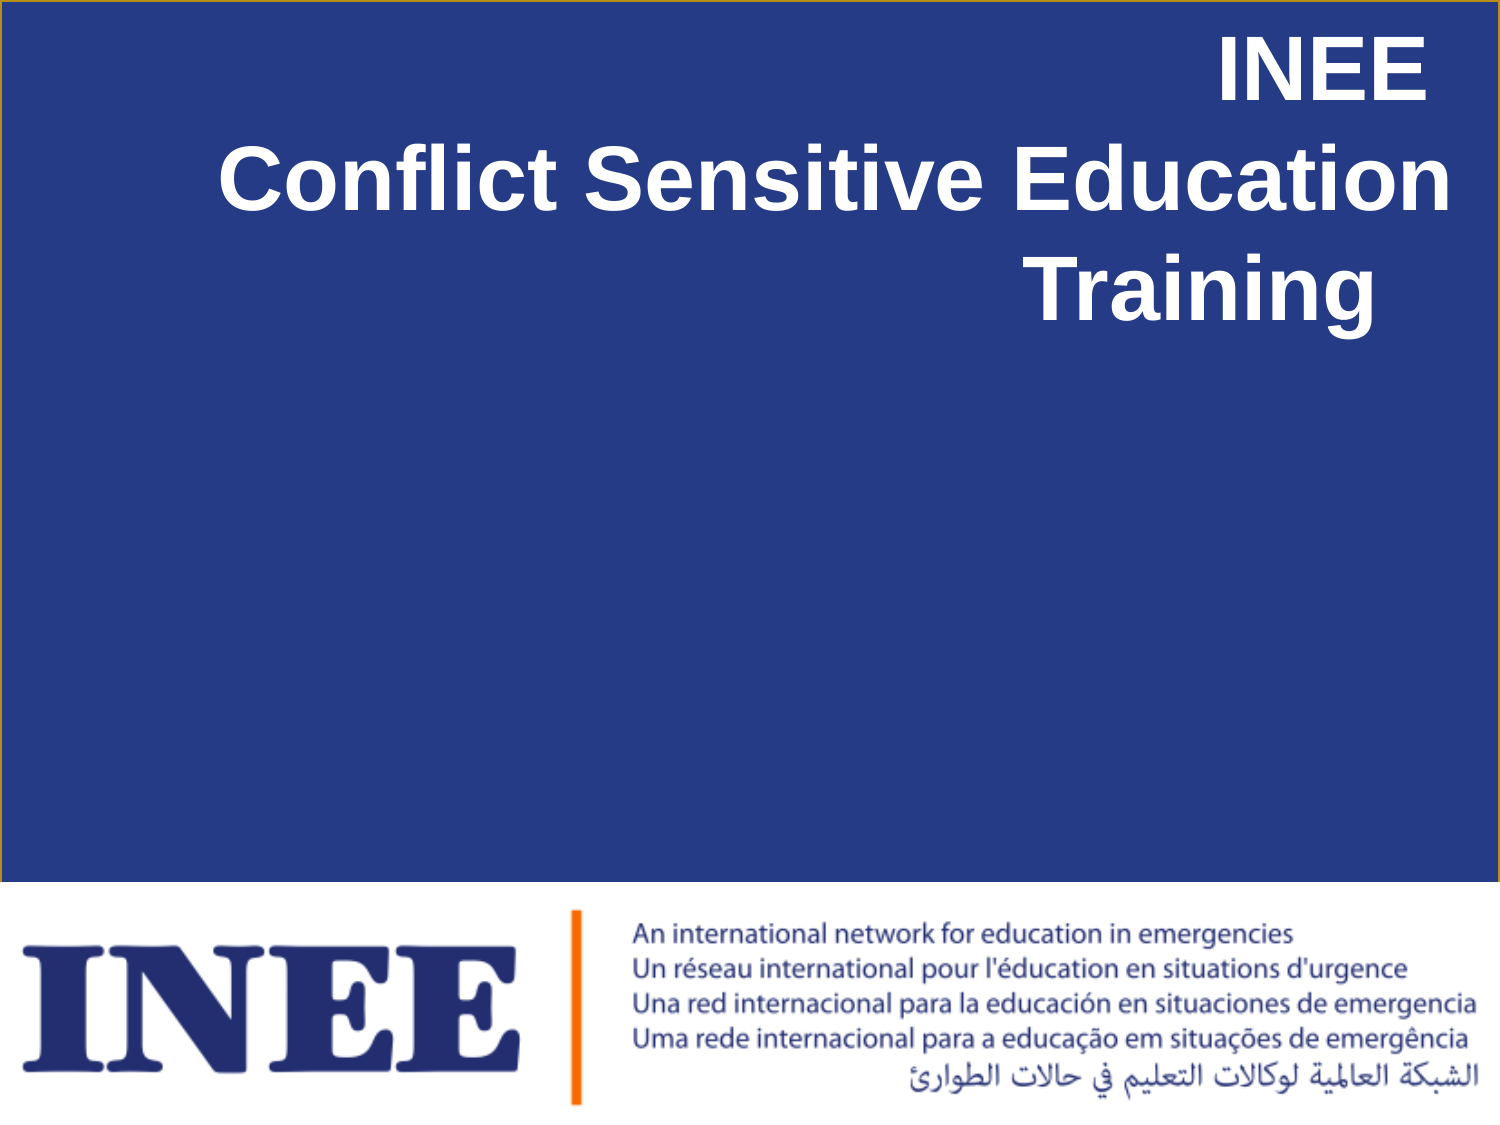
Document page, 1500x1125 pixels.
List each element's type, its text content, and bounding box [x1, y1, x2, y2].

title INEE Conflict Sensitive Education Training [142, 53, 1471, 295]
picture [0, 882, 1500, 1125]
